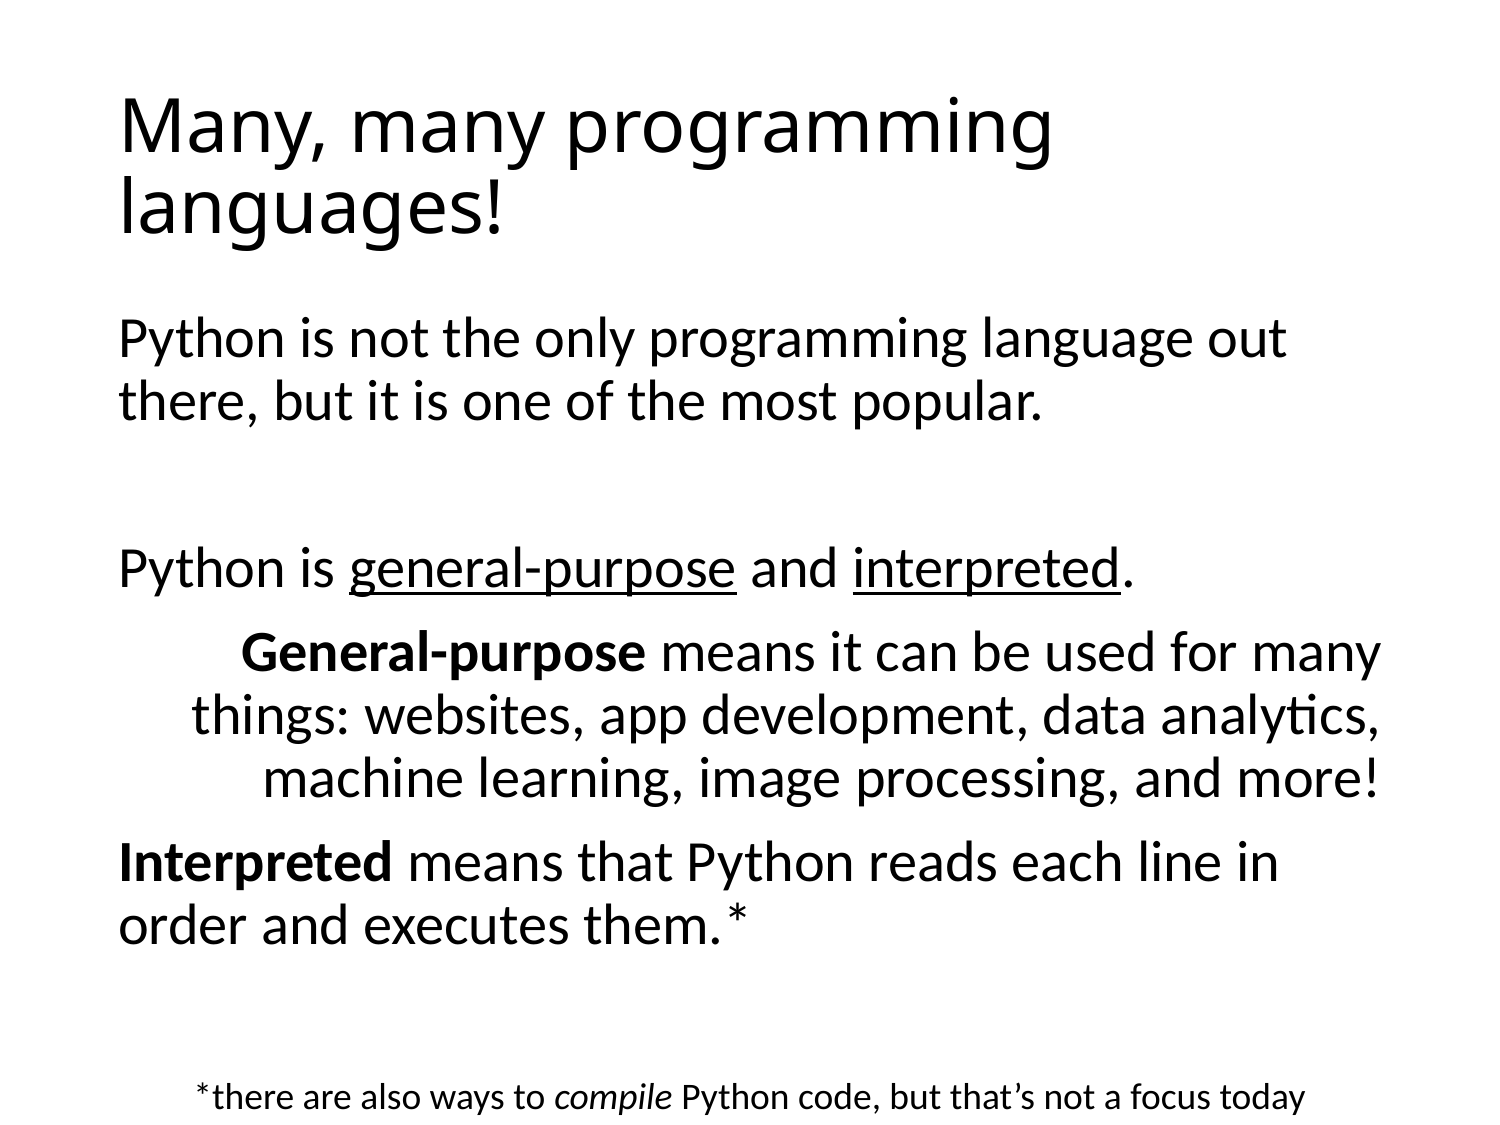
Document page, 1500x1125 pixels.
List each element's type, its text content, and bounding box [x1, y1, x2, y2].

text_box *there are also ways to compile Python code, but that’s not a focus today [178, 1064, 1322, 1125]
list Python is not the only programming language out there, but it is one of the most popular. Python is general-purpose and interpreted. General-purpose means it can be used for many things: websites, app development, data analytics, machine learning, image processing, and more! Interpreted means that Python reads each line in order and executes them.* [103, 299, 1397, 1014]
title Many, many programming languages! [103, 59, 1397, 278]
